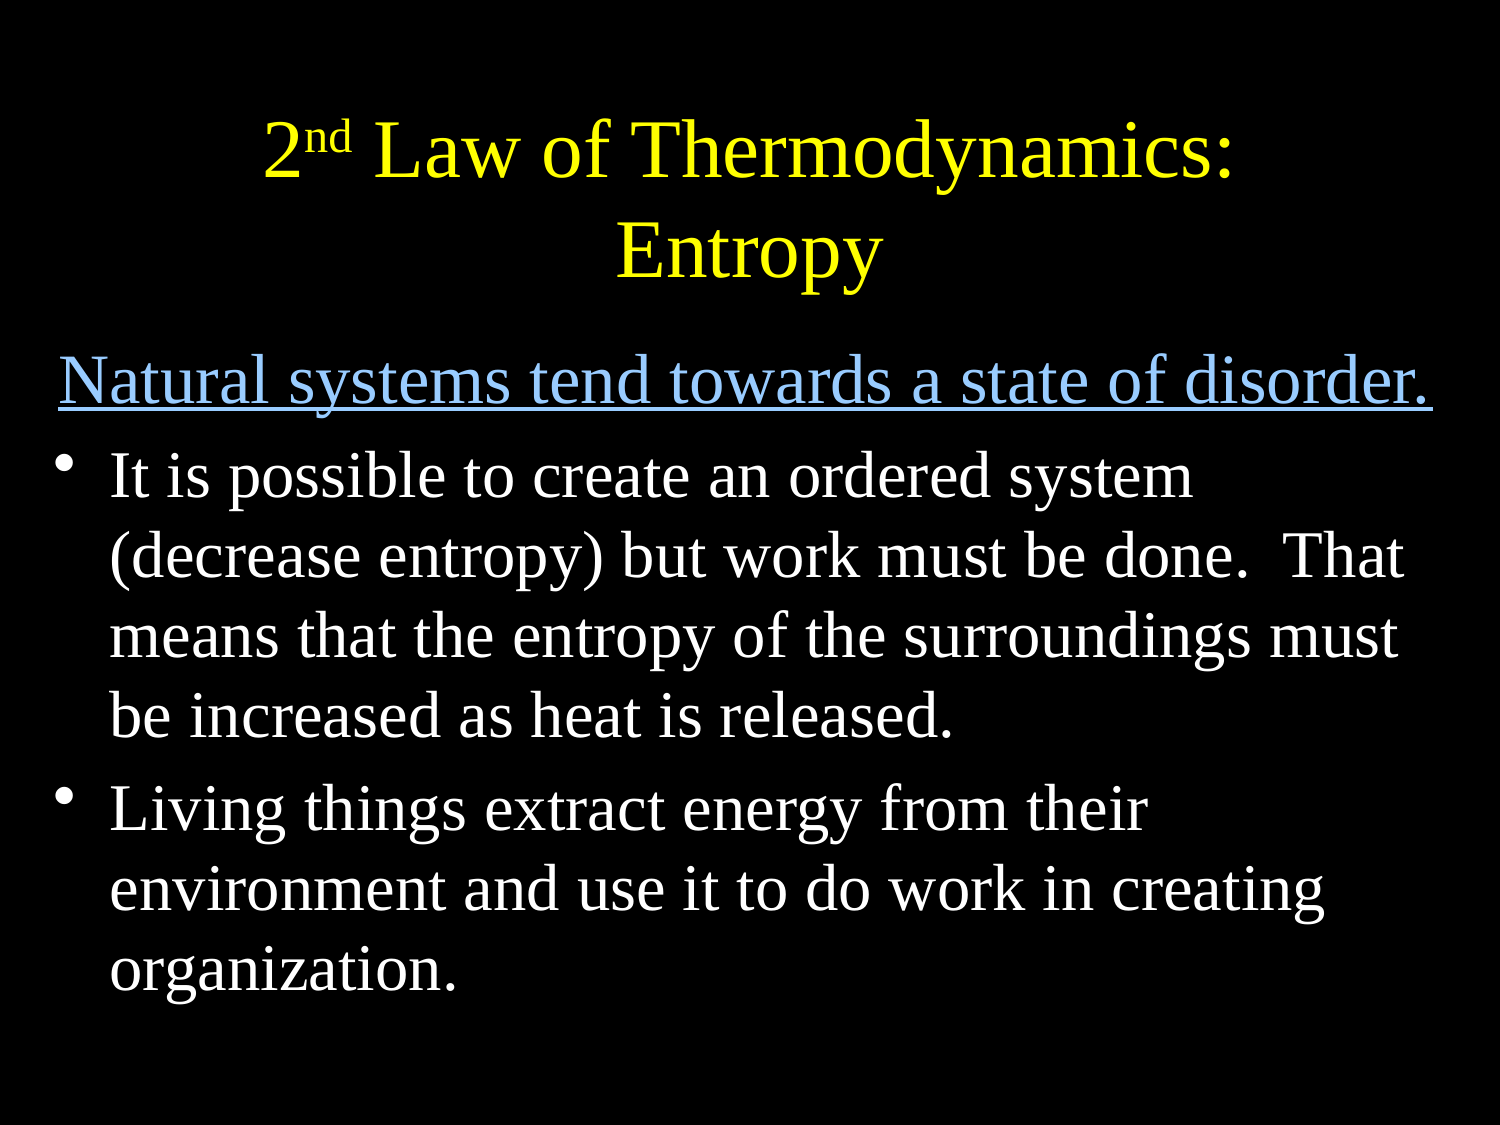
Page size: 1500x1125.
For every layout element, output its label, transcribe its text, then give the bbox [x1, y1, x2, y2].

list Natural systems tend towards a state of disorder. It is possible to create an ordered system (decrease entropy) but work must be done. That means that the entropy of the surroundings must be increased as heat is released. Living things extract energy from their environment and use it to do work in creating organization. [38, 324, 1453, 1071]
title 2nd Law of Thermodynamics: Entropy [112, 99, 1388, 288]
